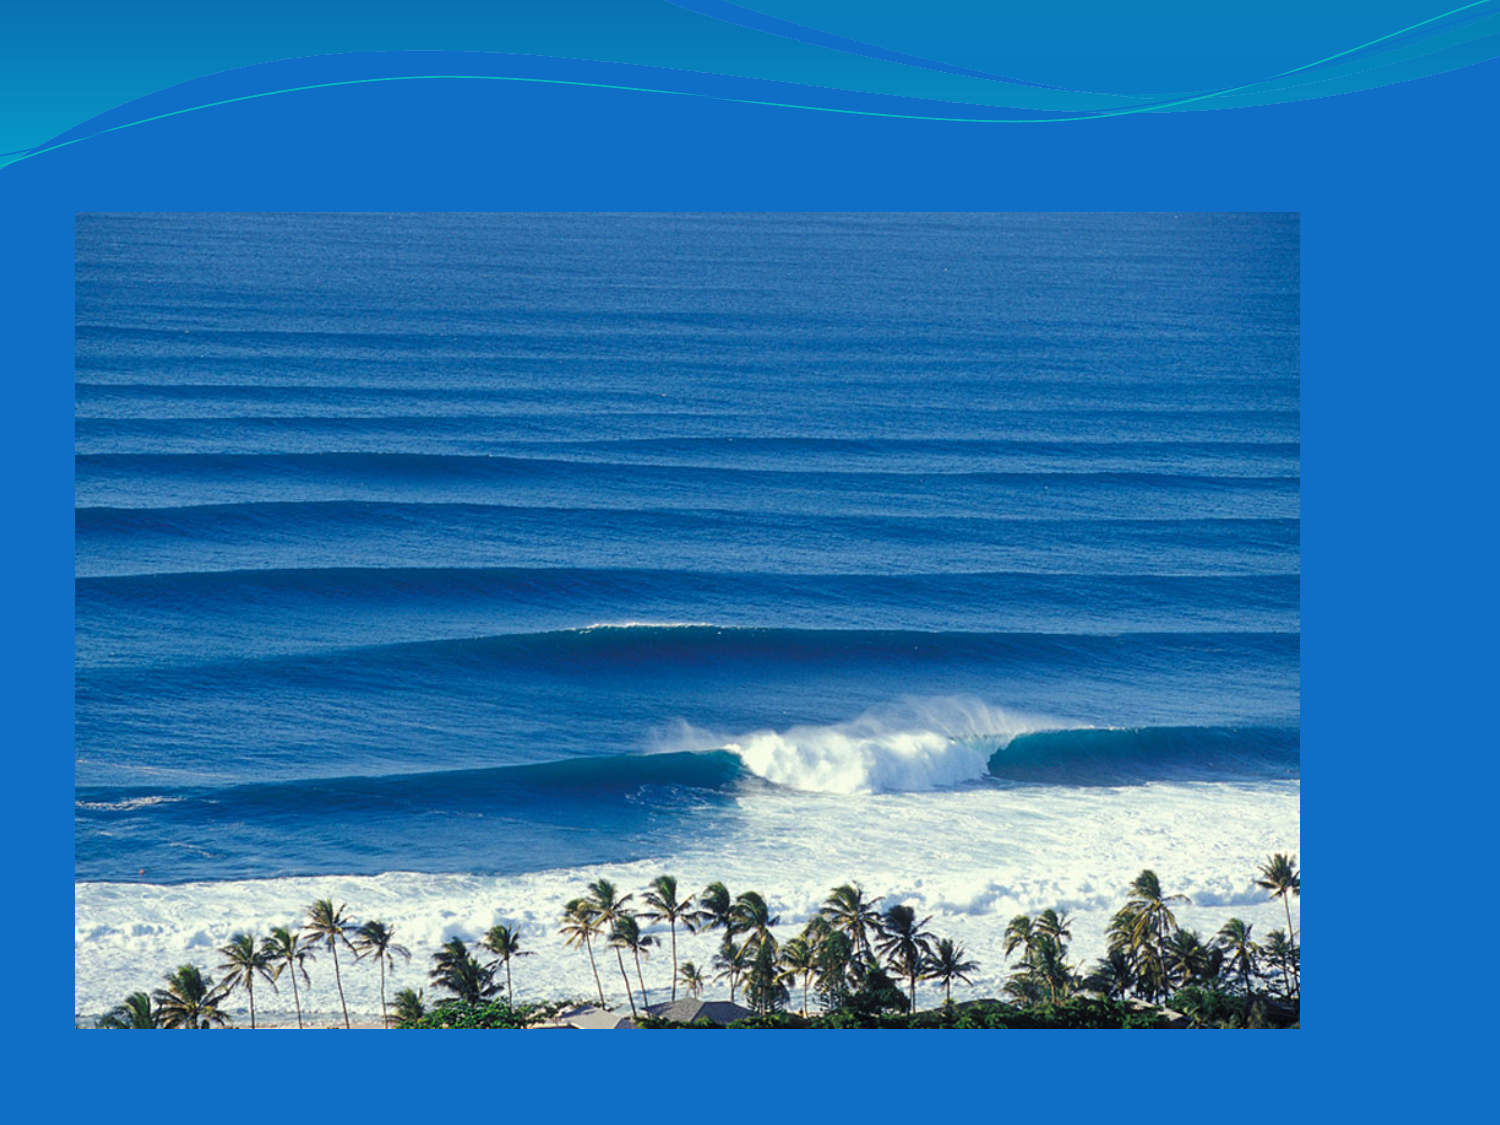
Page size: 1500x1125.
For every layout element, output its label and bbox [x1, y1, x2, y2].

list [74, 212, 1301, 1029]
